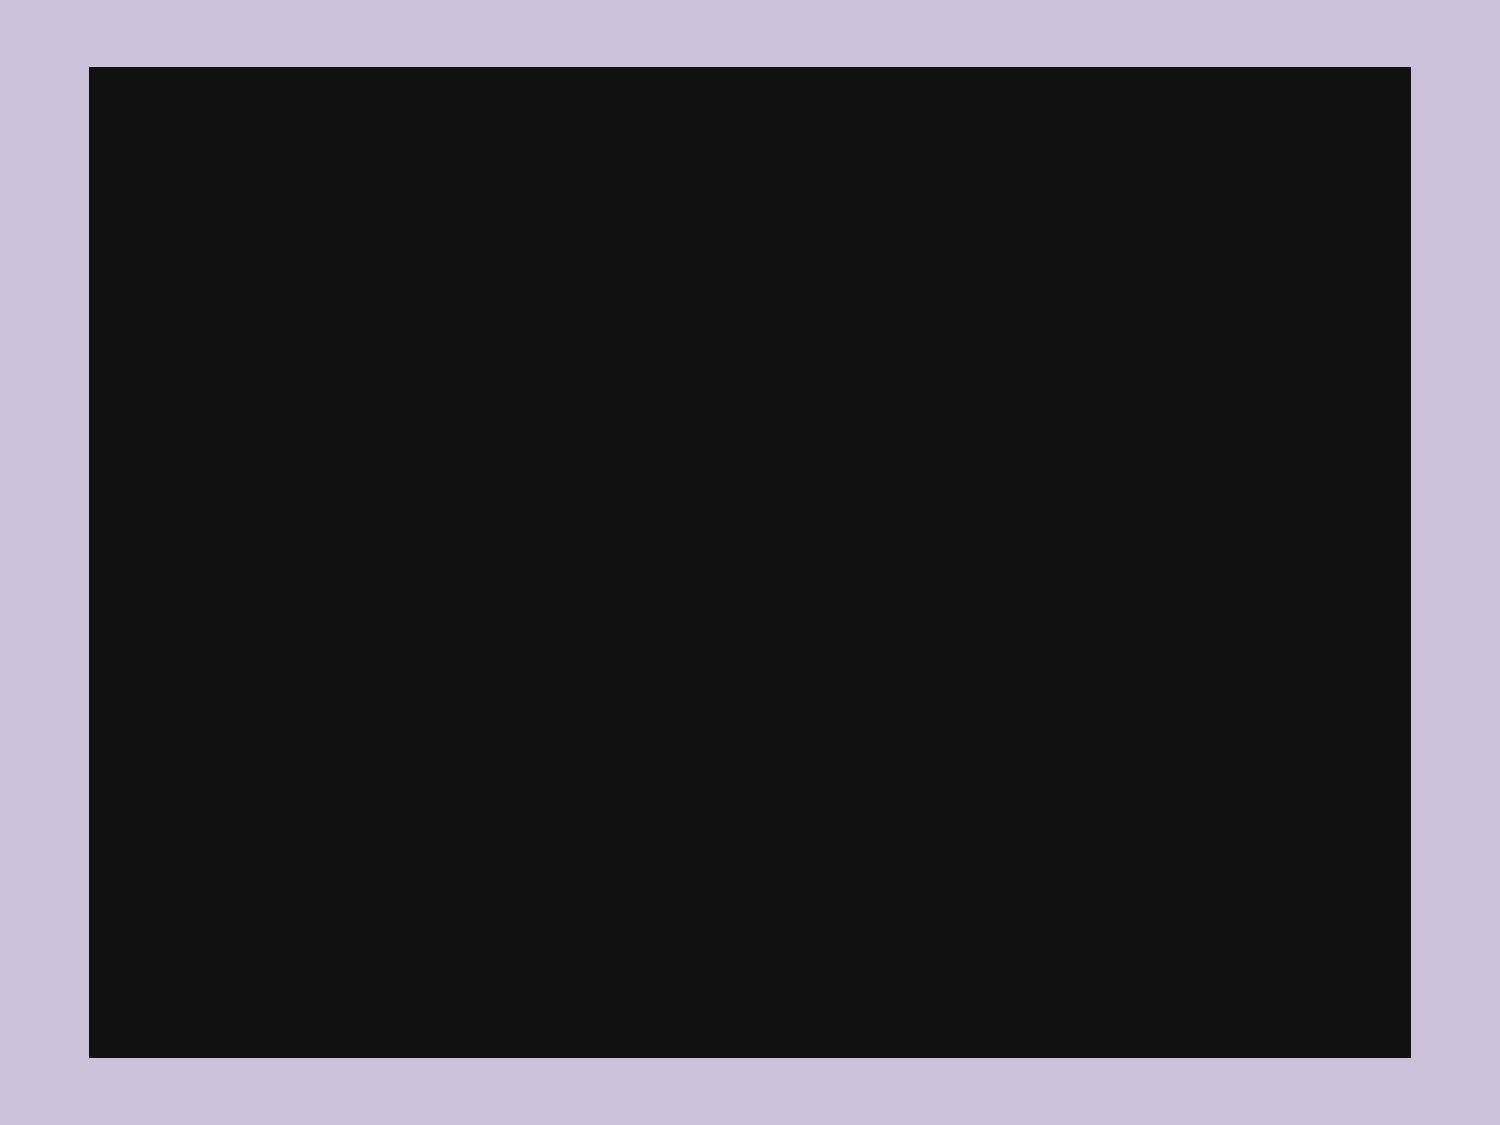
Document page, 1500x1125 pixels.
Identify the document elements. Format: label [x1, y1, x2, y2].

text_box [88, 66, 1412, 1059]
